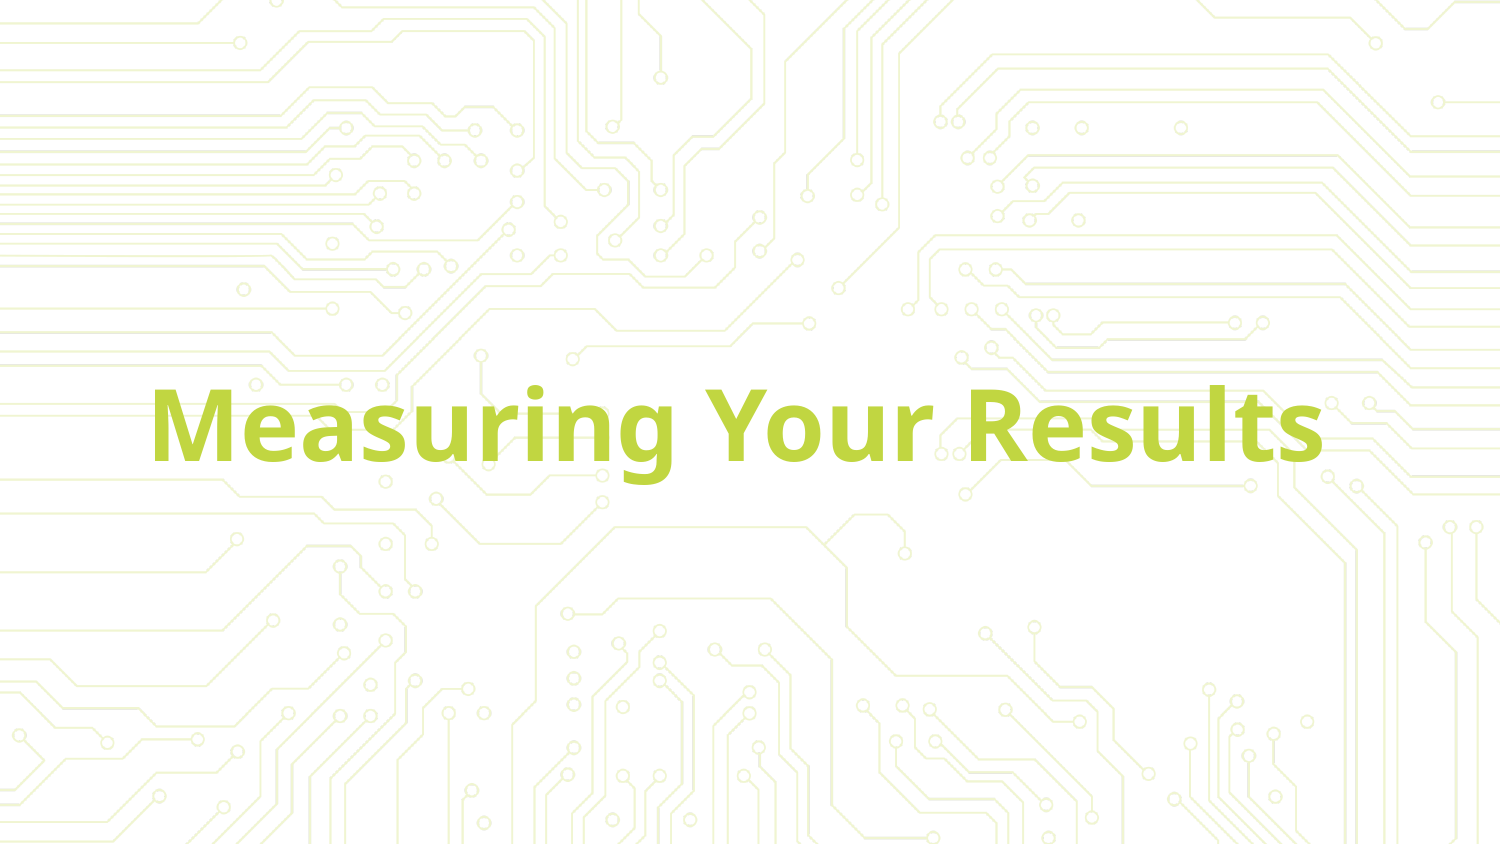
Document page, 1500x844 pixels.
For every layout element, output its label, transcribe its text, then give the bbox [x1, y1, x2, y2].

title Measuring Your Results [51, 352, 1449, 491]
